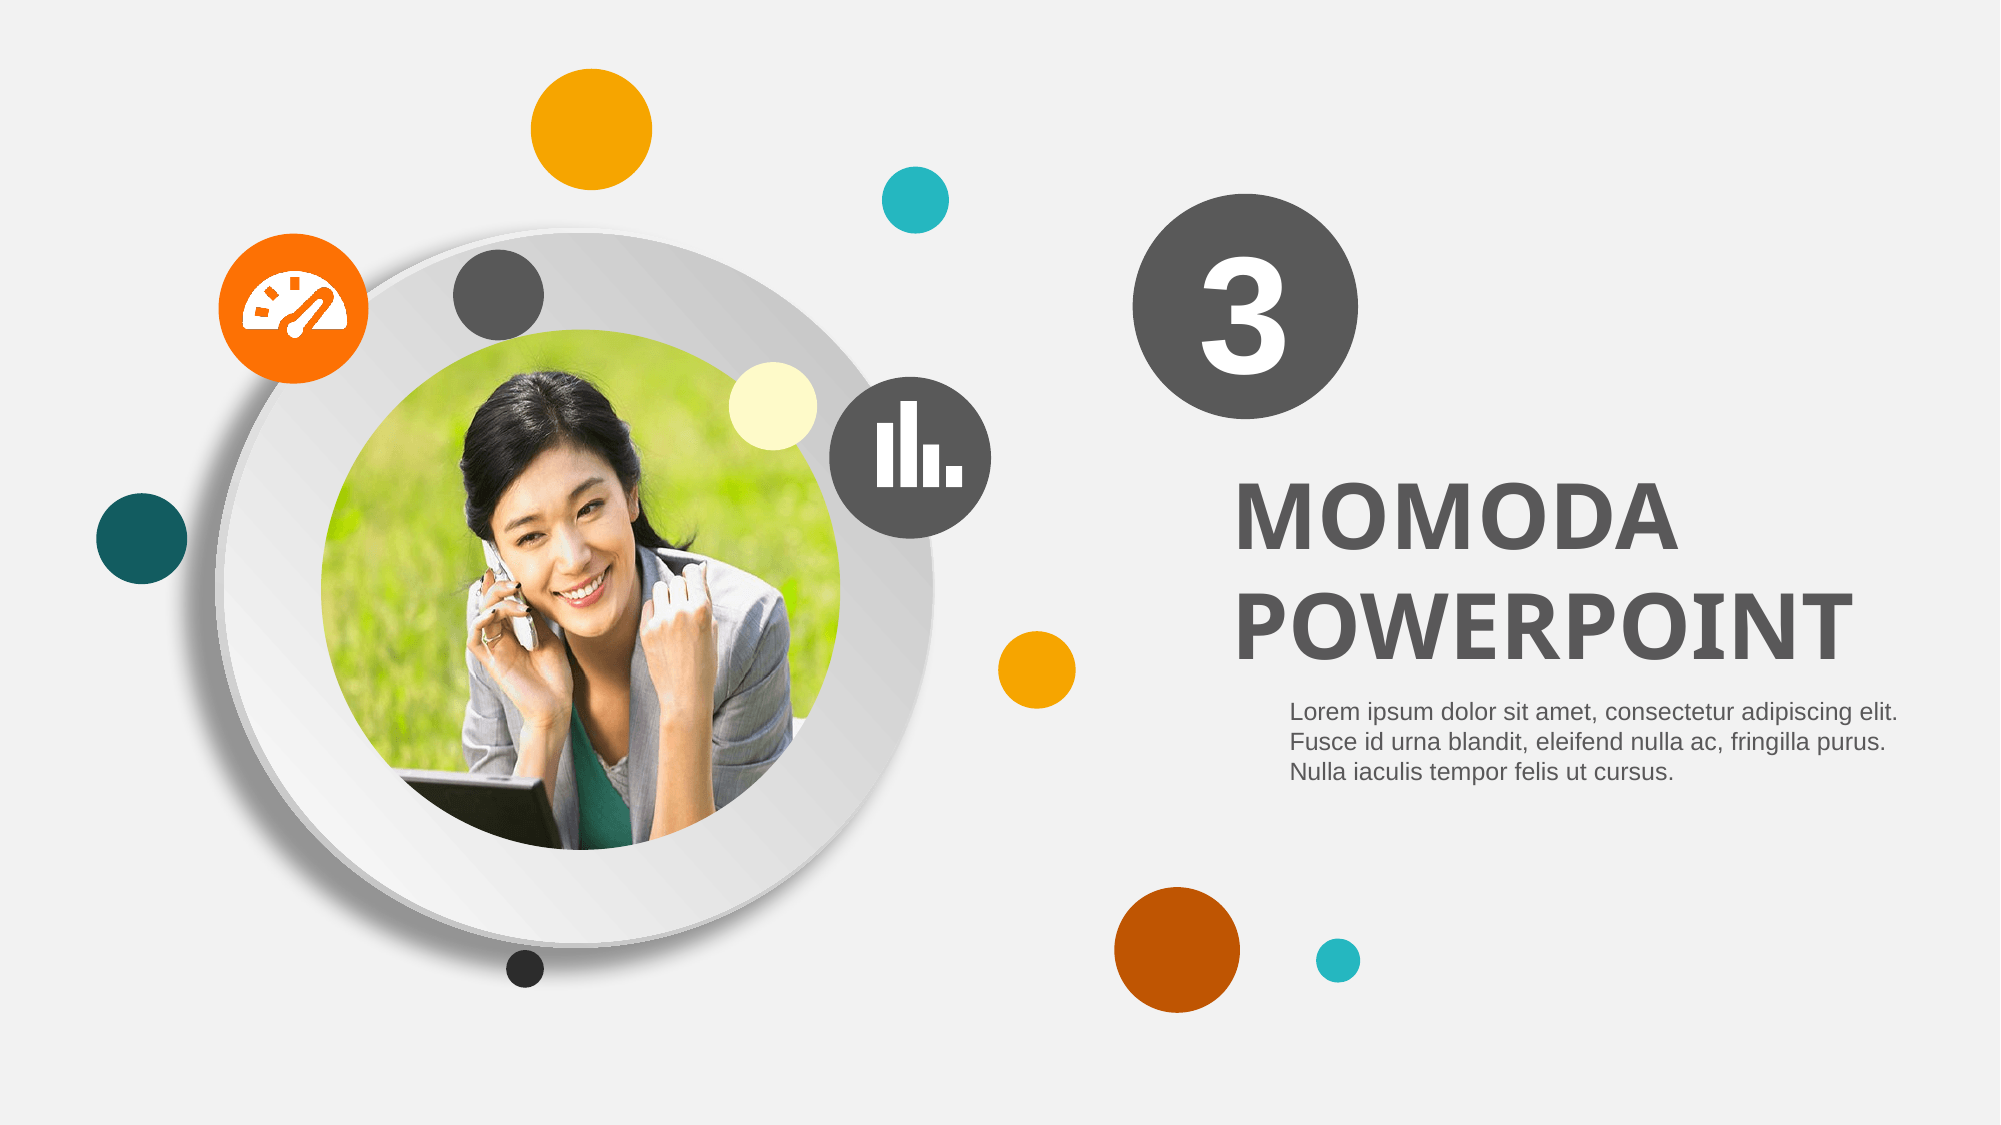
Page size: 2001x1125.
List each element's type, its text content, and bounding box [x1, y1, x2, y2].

text_box [505, 948, 545, 989]
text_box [829, 376, 992, 539]
text_box [997, 630, 1077, 710]
text_box [1315, 937, 1362, 984]
text_box Lorem ipsum dolor sit amet, consectetur adipiscing elit. Fusce id urna blandit, eleifend nulla ac, fringilla purus. Nulla iaculis tempor felis ut cursus. [1274, 687, 1934, 793]
text_box [529, 67, 654, 192]
text_box MOMODA POWERPOINT [1216, 450, 1870, 686]
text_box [218, 233, 369, 384]
text_box 3 [1131, 192, 1360, 421]
text_box [1113, 886, 1242, 1014]
text_box [95, 492, 189, 586]
text_box [880, 165, 950, 229]
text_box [215, 227, 935, 948]
